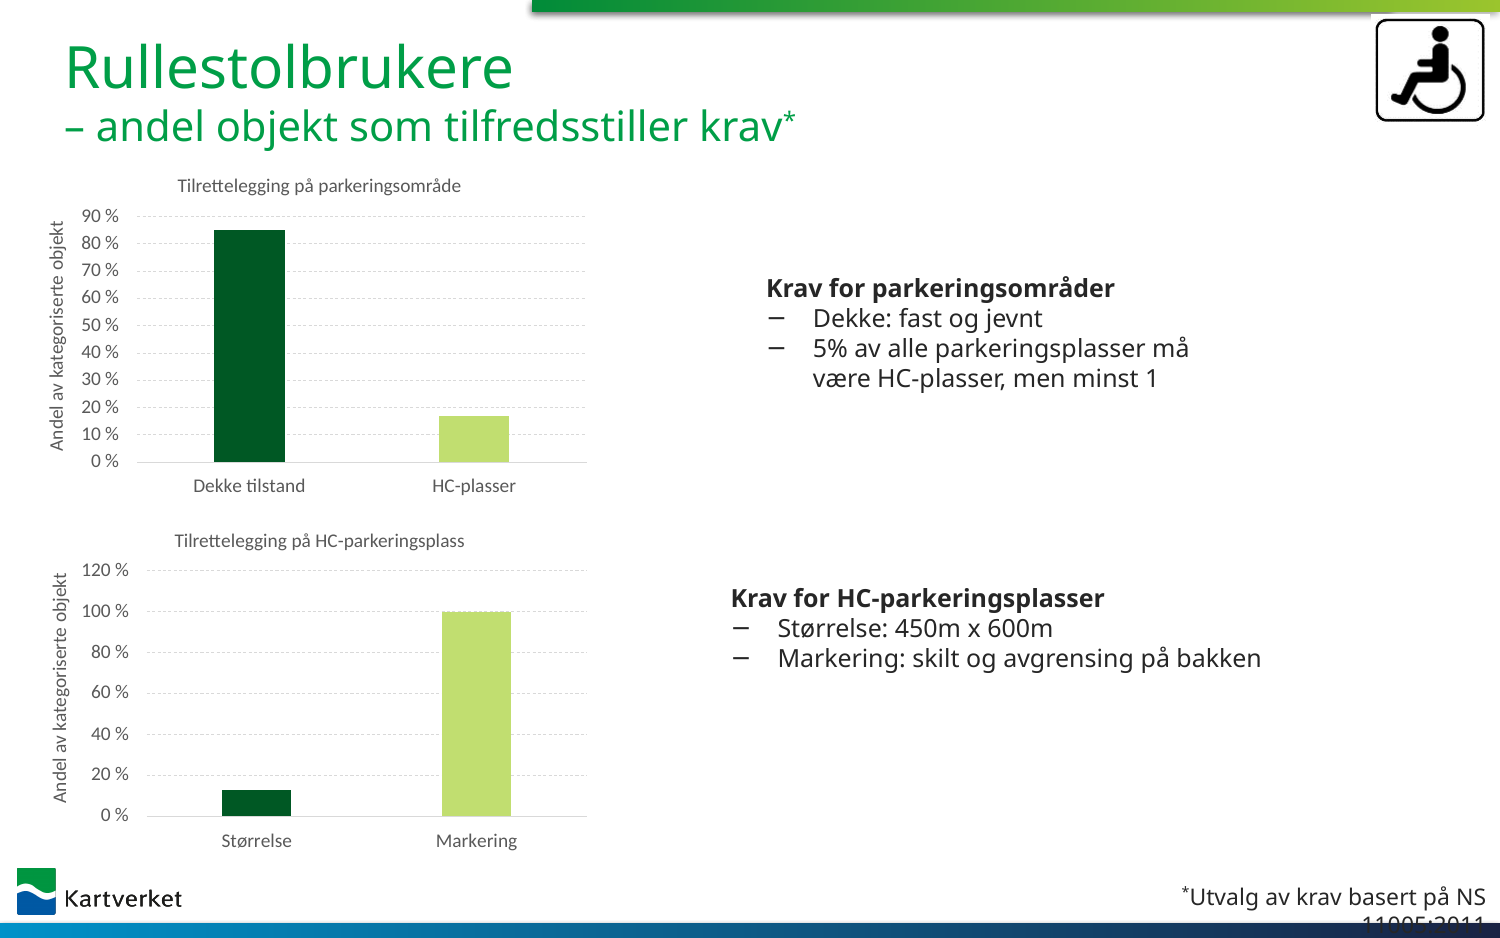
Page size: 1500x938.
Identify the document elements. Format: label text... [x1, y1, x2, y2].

text_box Krav for parkeringsområder Dekke: fast og jevnt 5% av alle parkeringsplasser må være HC-plasser, men minst 1 [751, 264, 1232, 400]
text_box *Utvalg av krav basert på NS 11005:2011 [1068, 873, 1500, 938]
picture [41, 520, 598, 859]
text_box Krav for HC-parkeringsplasser Størrelse: 450m x 600m Markering: skilt og avgrensing på bakken [715, 574, 1278, 680]
text_box Rullestolbrukere – andel objekt som tilfredsstiller krav* [49, 23, 1431, 158]
picture [1371, 13, 1491, 127]
picture [41, 166, 598, 505]
